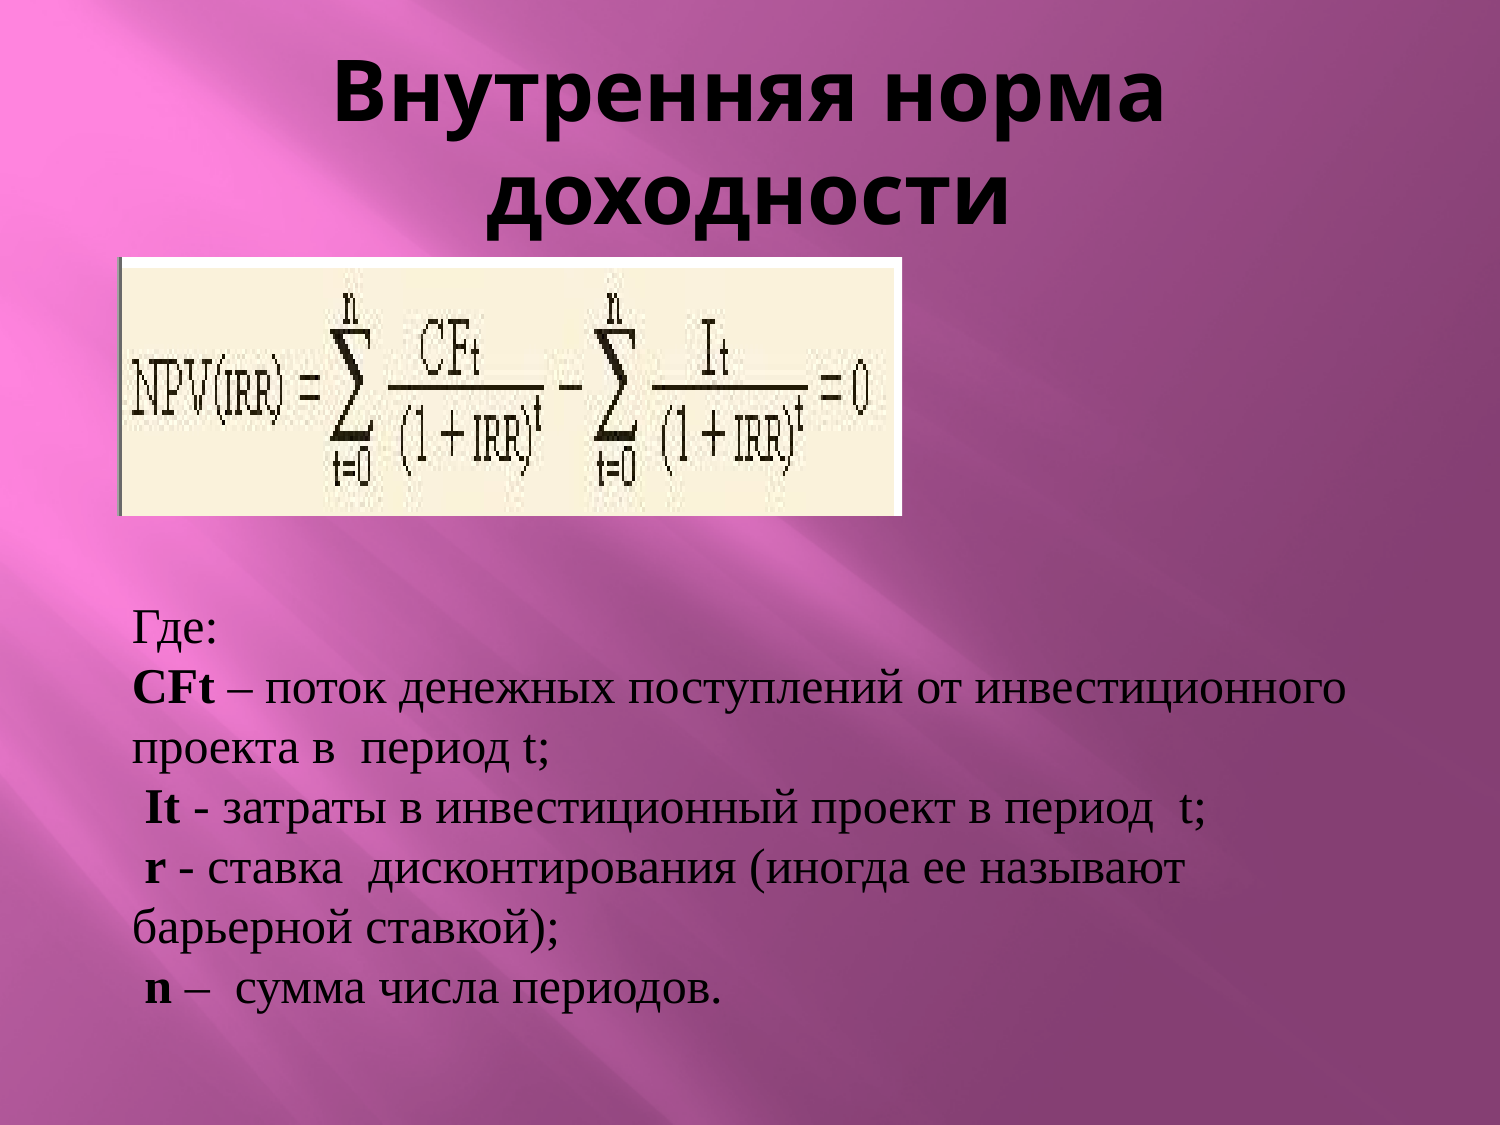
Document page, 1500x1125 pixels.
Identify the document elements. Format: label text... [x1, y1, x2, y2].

title Внутренняя норма доходности [75, 45, 1425, 233]
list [116, 257, 903, 516]
text_box Где: CFt – поток денежных поступлений от инвестиционного проекта в период t; It - затраты в инвестиционный проект в период t; r - ставка дисконтирования (иногда ее называют барьерной ставкой); n – сумма числа периодов. [117, 585, 1430, 1081]
